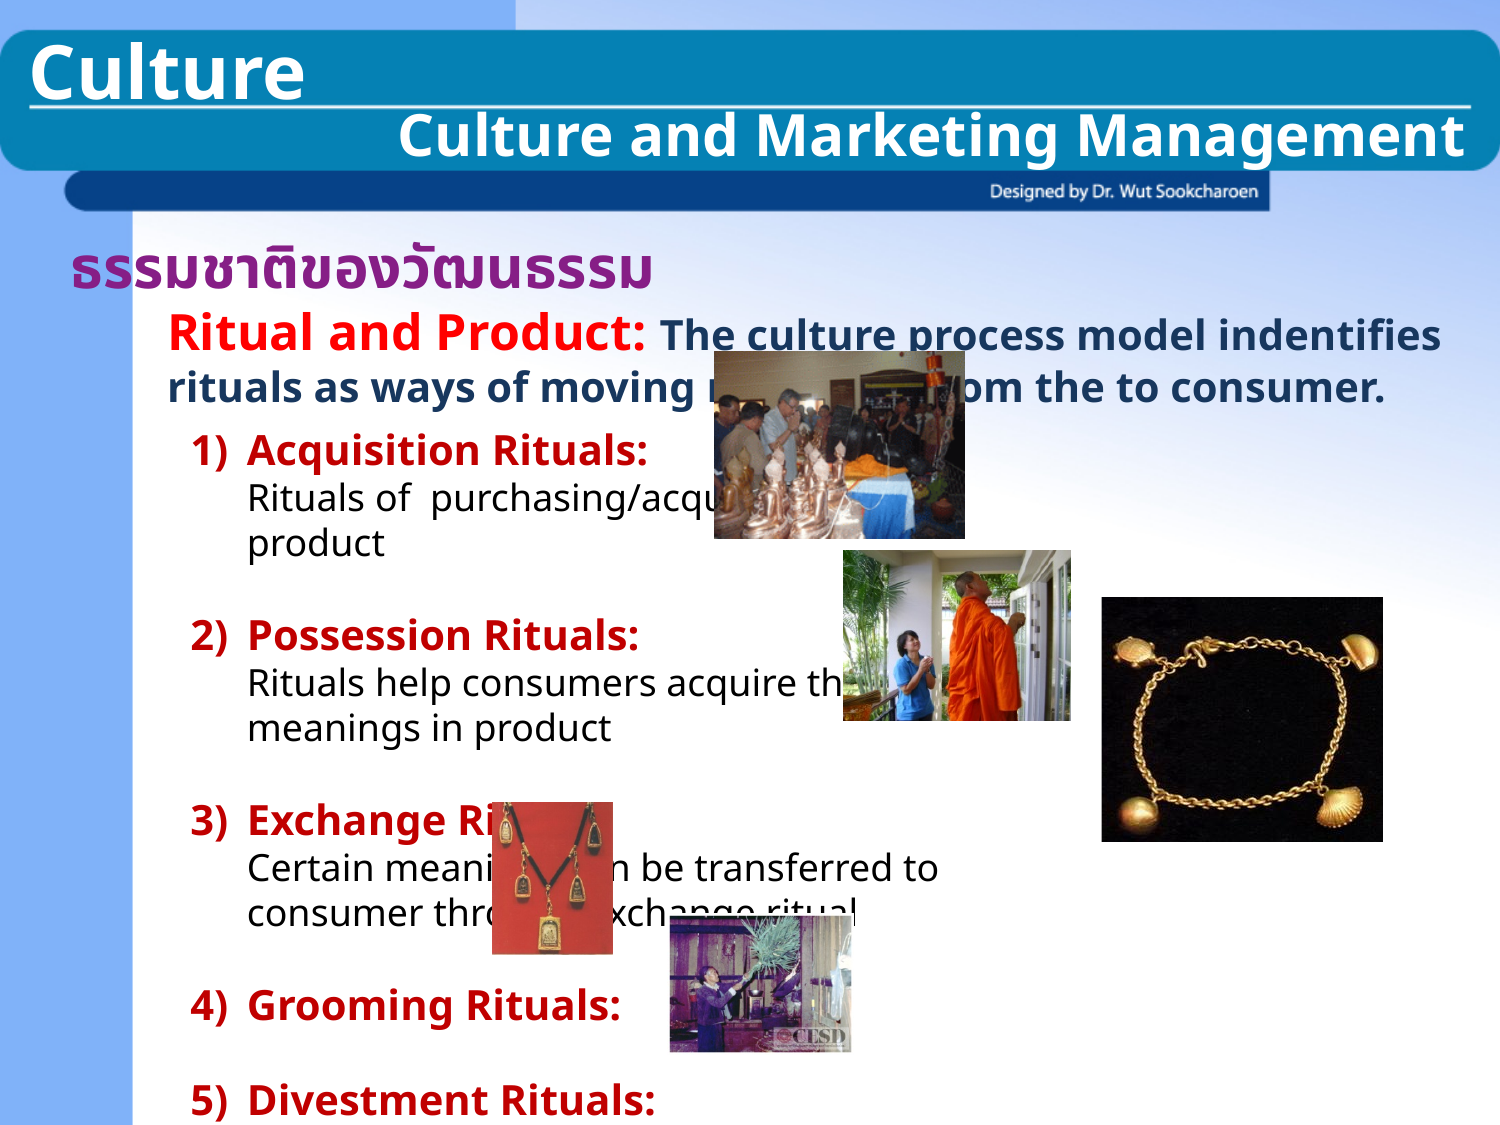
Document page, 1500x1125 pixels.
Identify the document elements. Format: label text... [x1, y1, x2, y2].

picture [667, 913, 854, 1055]
text_box Culture and Marketing Management [37, 108, 1481, 172]
text_box Ritual and Product: The culture process model indentifies rituals as ways of moving meanings from the to consumer. [152, 292, 1477, 418]
picture [714, 351, 966, 540]
picture [0, 146, 1500, 1125]
picture [491, 802, 614, 956]
picture [0, 0, 1500, 54]
text_box Acquisition Rituals: Rituals of purchasing/acquisition the product Possession Rituals: Rituals help consumers acquire the meanings in product Exchange Rituals: Certain meanings can be transferred to consumer through exchange ritual Grooming Rituals: Divestment Rituals: Remove meaning from products [175, 416, 1005, 1125]
text_box ธรรมชาติของวัฒนธรรม [56, 222, 671, 308]
text_box Culture [13, 32, 1475, 107]
